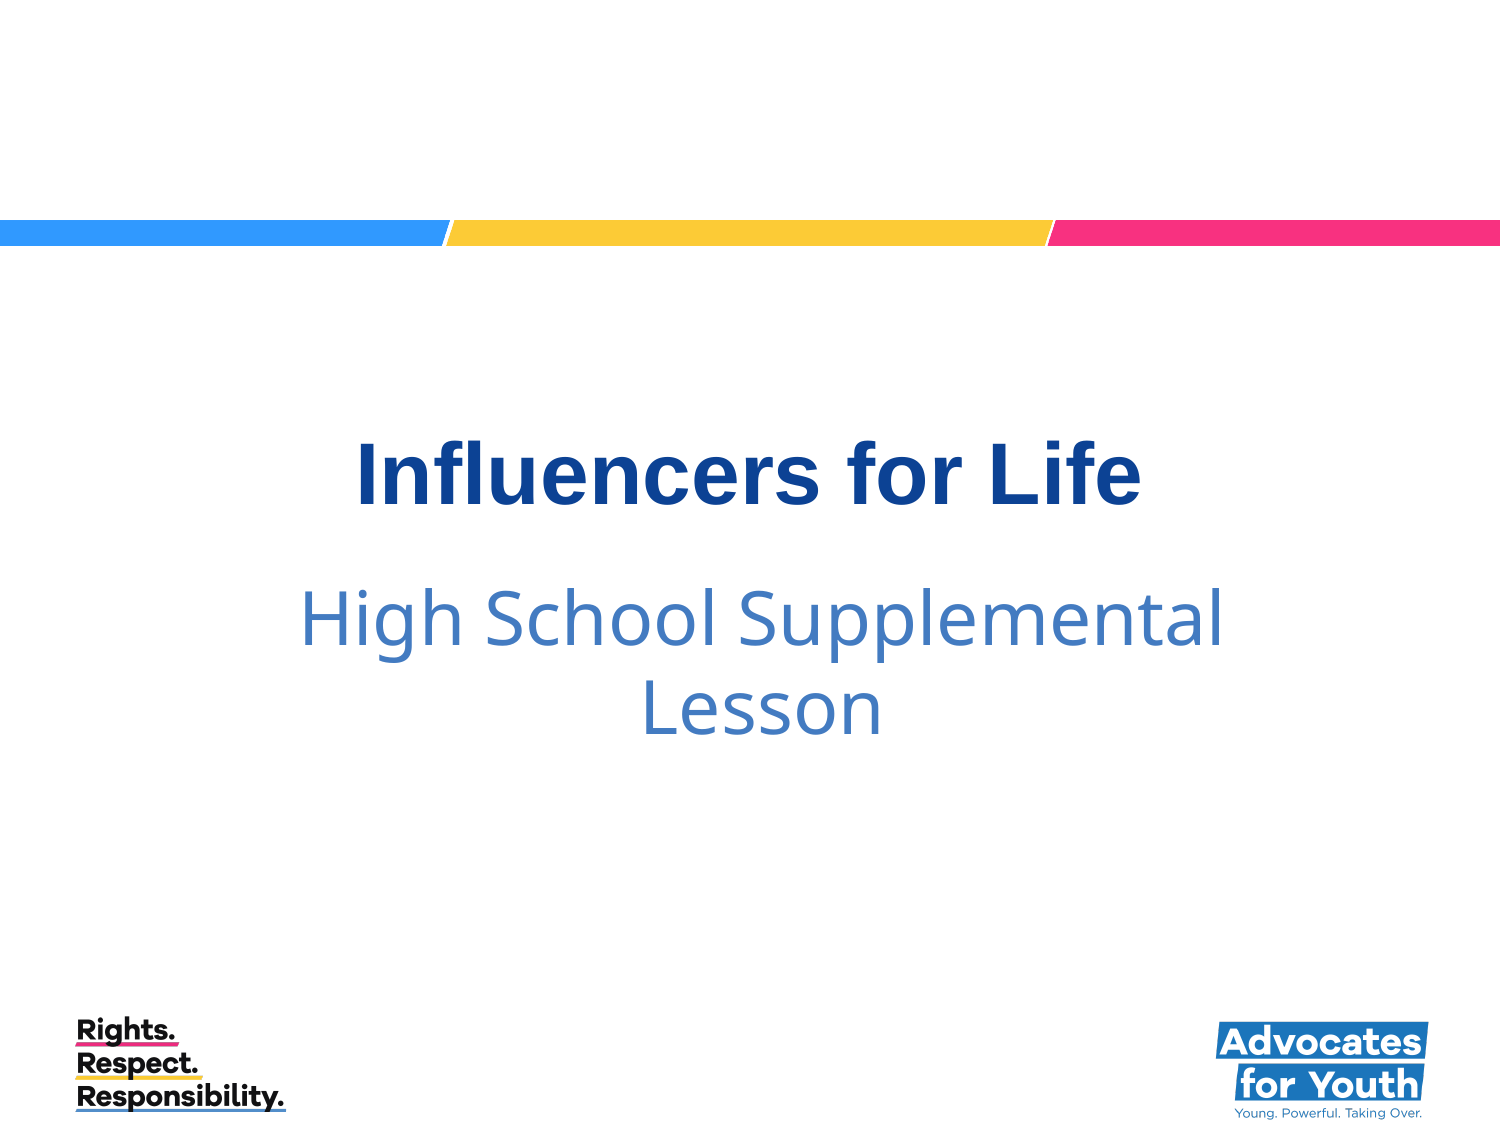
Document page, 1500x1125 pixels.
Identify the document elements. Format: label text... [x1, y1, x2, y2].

subtitle High School Supplemental Lesson [237, 562, 1288, 759]
picture [0, 207, 1500, 258]
title Influencers for Life [112, 349, 1388, 591]
